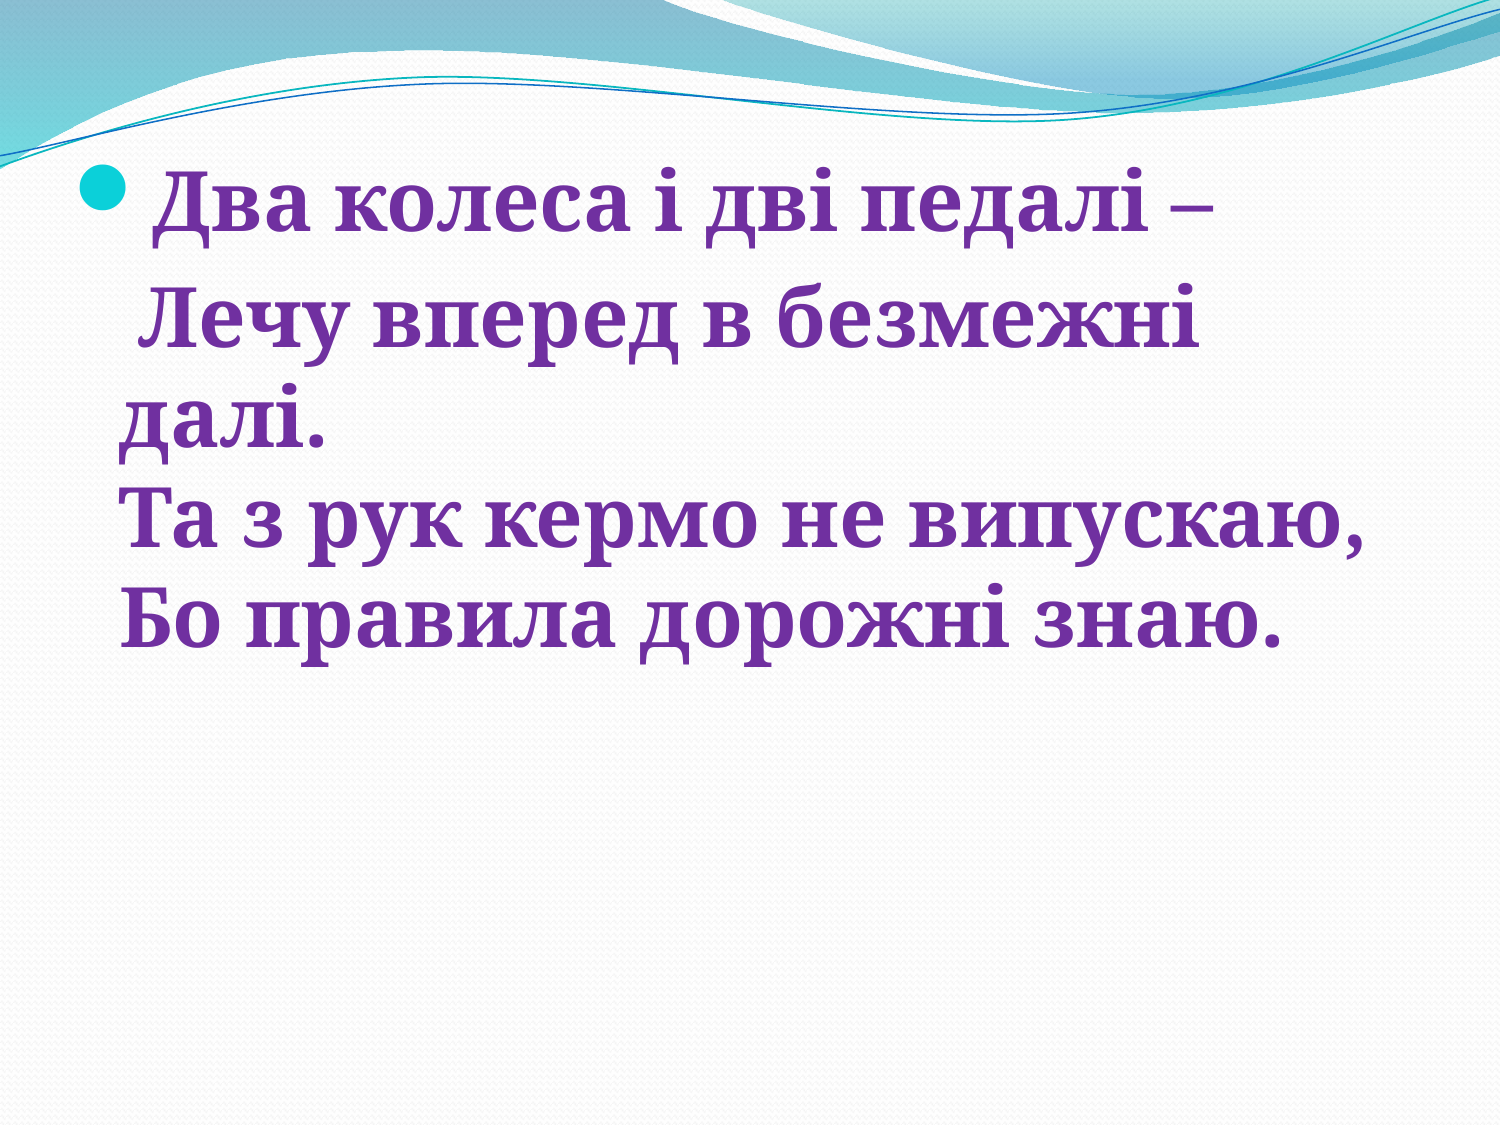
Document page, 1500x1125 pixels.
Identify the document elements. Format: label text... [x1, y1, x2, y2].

list Два колеса і дві педалі – Лечу вперед в безмежні далі. Та з рук кермо не випускаю, Бо правила дорожні знаю. [58, 140, 1409, 883]
